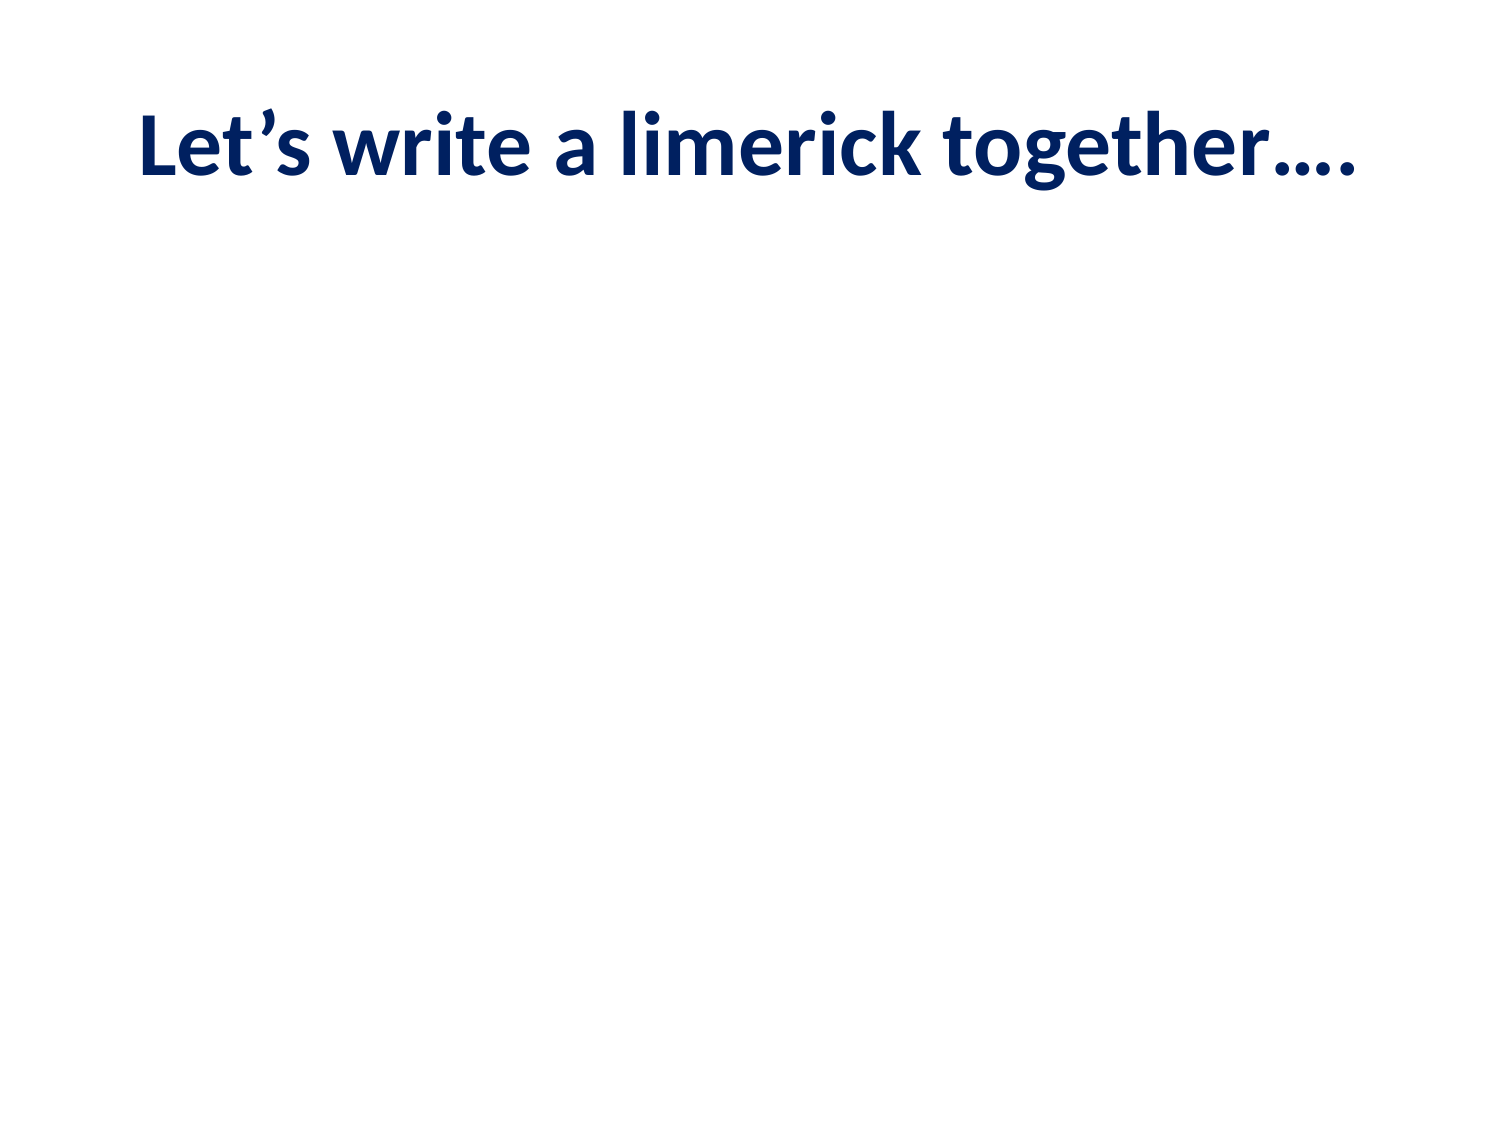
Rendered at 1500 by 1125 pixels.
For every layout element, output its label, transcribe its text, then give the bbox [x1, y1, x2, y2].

title Let’s write a limerick together…. [75, 45, 1425, 233]
